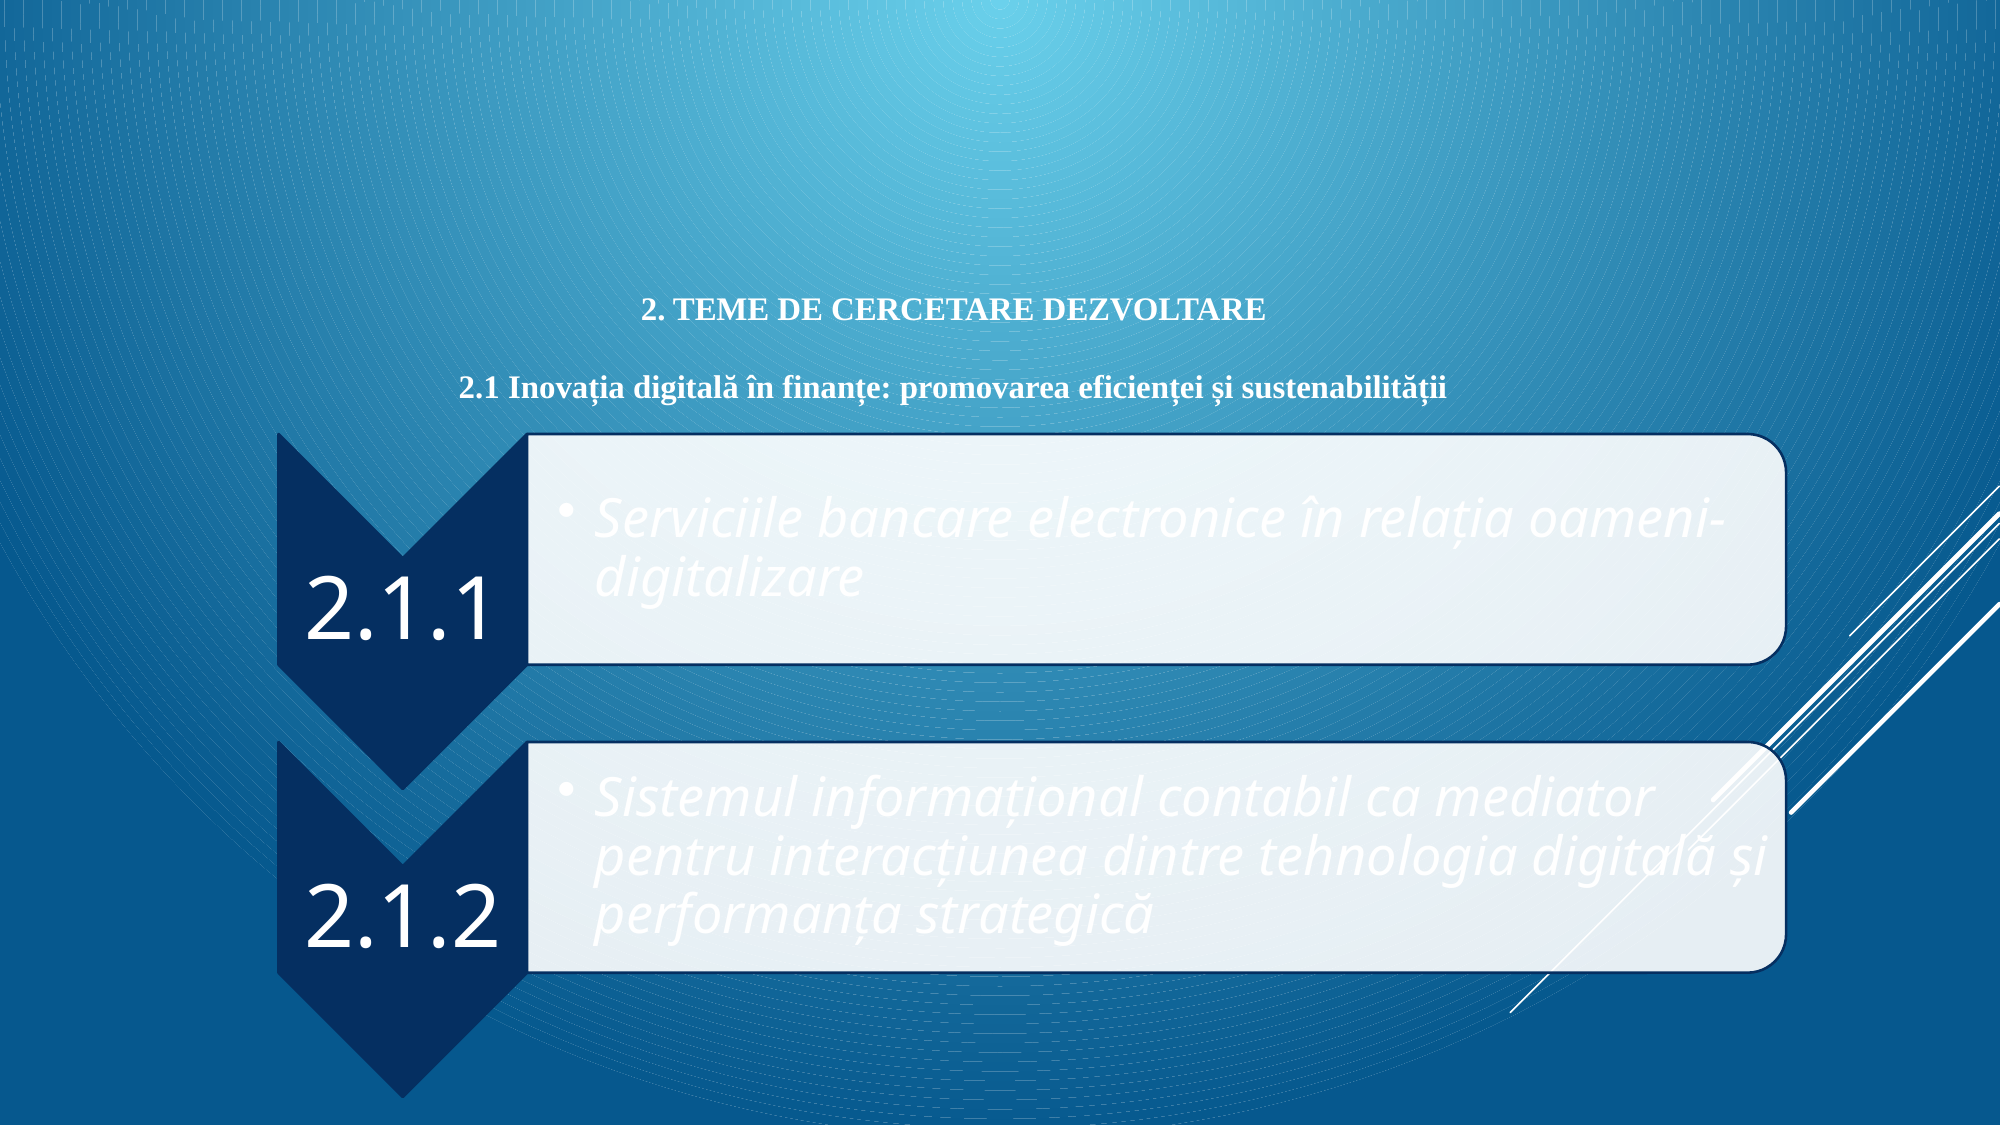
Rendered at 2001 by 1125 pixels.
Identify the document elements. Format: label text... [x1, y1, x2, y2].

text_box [278, 433, 1787, 1098]
title 2. Teme de cercetare dezvoltare 2.1 Inovația digitală în finanțe: promovarea eficienței și sustenabilității [213, 141, 1694, 505]
